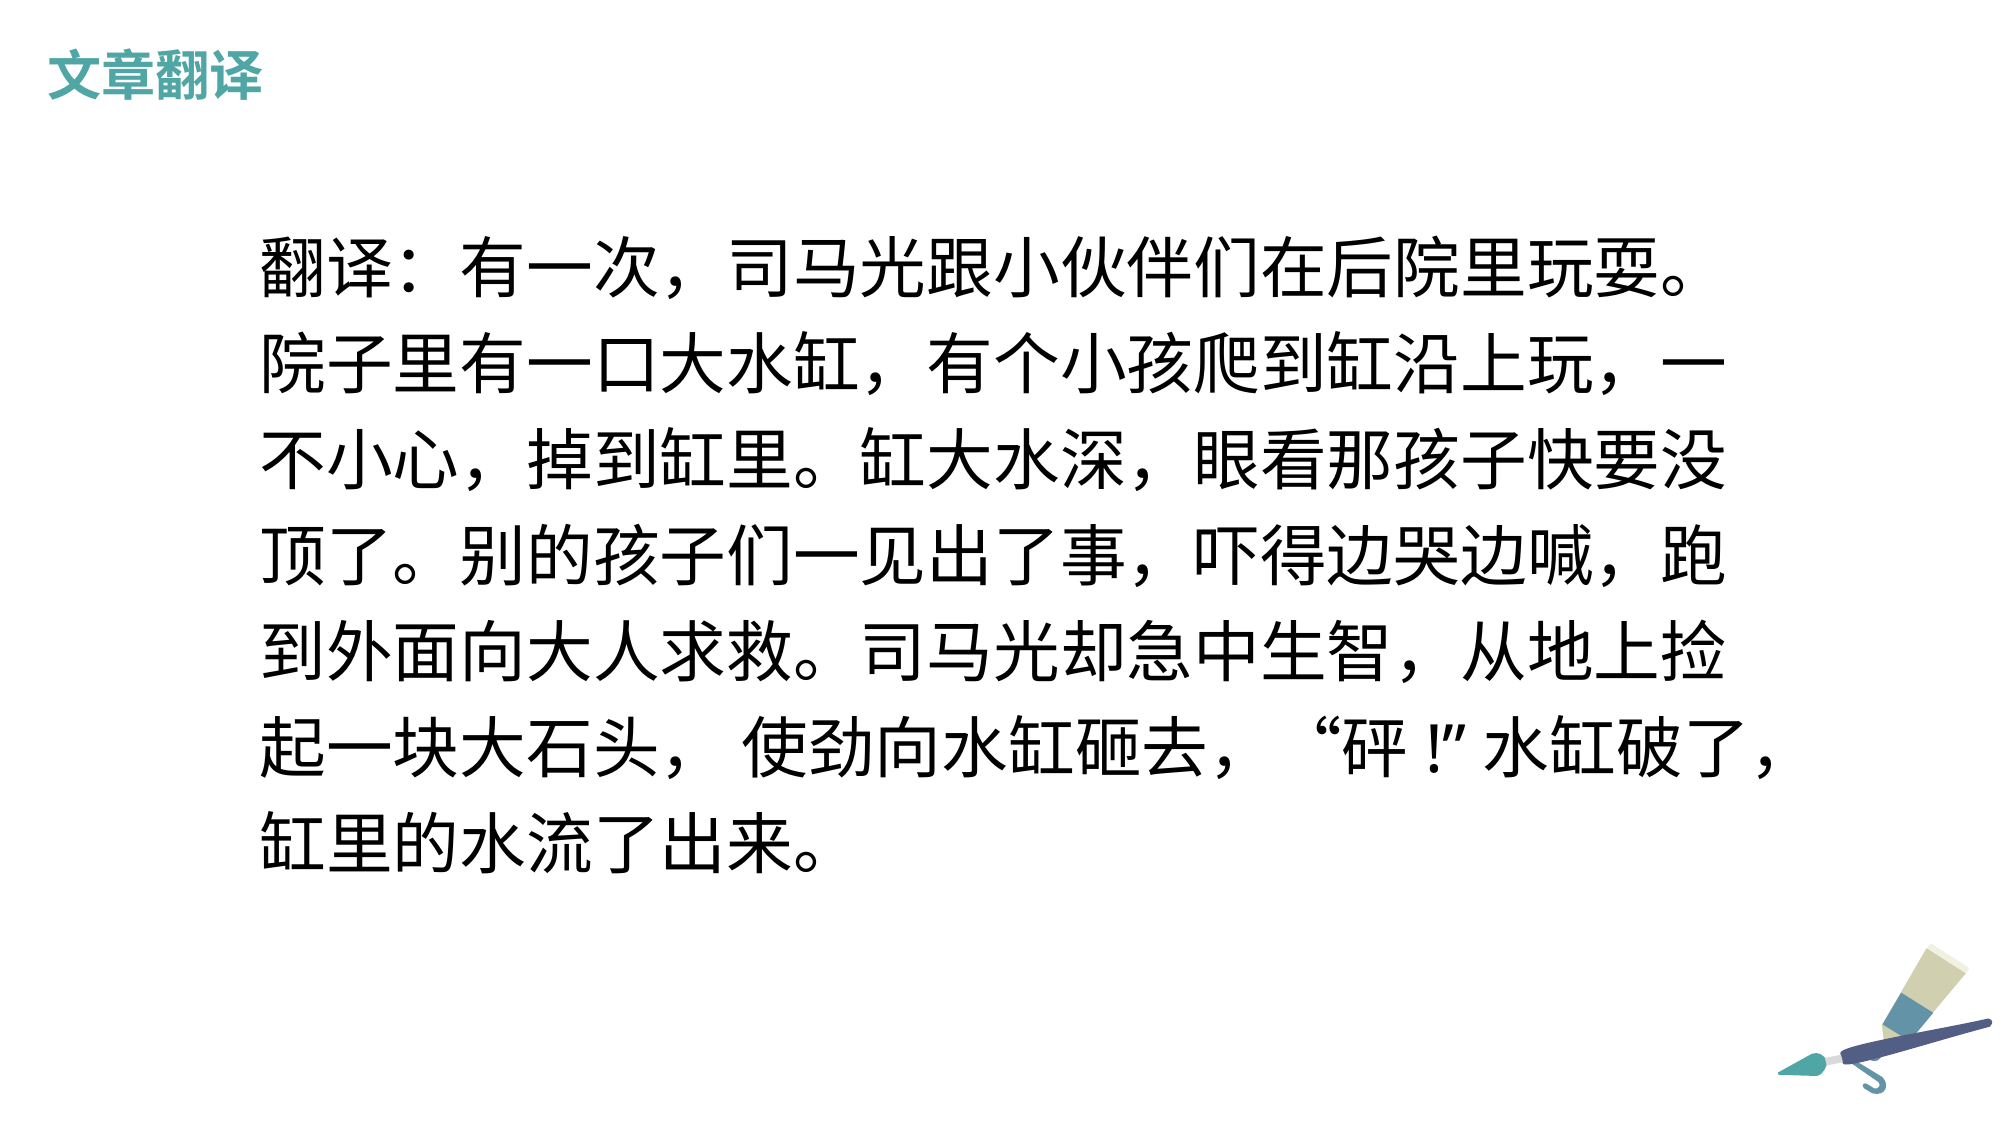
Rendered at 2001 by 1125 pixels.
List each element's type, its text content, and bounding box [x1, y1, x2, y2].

text_box 翻译：有一次，司马光跟小伙伴们在后院里玩耍。院子里有一口大水缸，有个小孩爬到缸沿上玩，一不小心，掉到缸里。缸大水深，眼看那孩子快要没顶了。别的孩子们一见出了事，吓得边哭边喊，跑到外面向大人求救。司马光却急中生智，从地上捡起一块大石头， 使劲向水缸砸去，“砰!”水缸破了，缸里的水流了出来。 [244, 202, 1774, 969]
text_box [1811, 945, 1974, 1125]
text_box 文章翻译 [32, 33, 347, 114]
